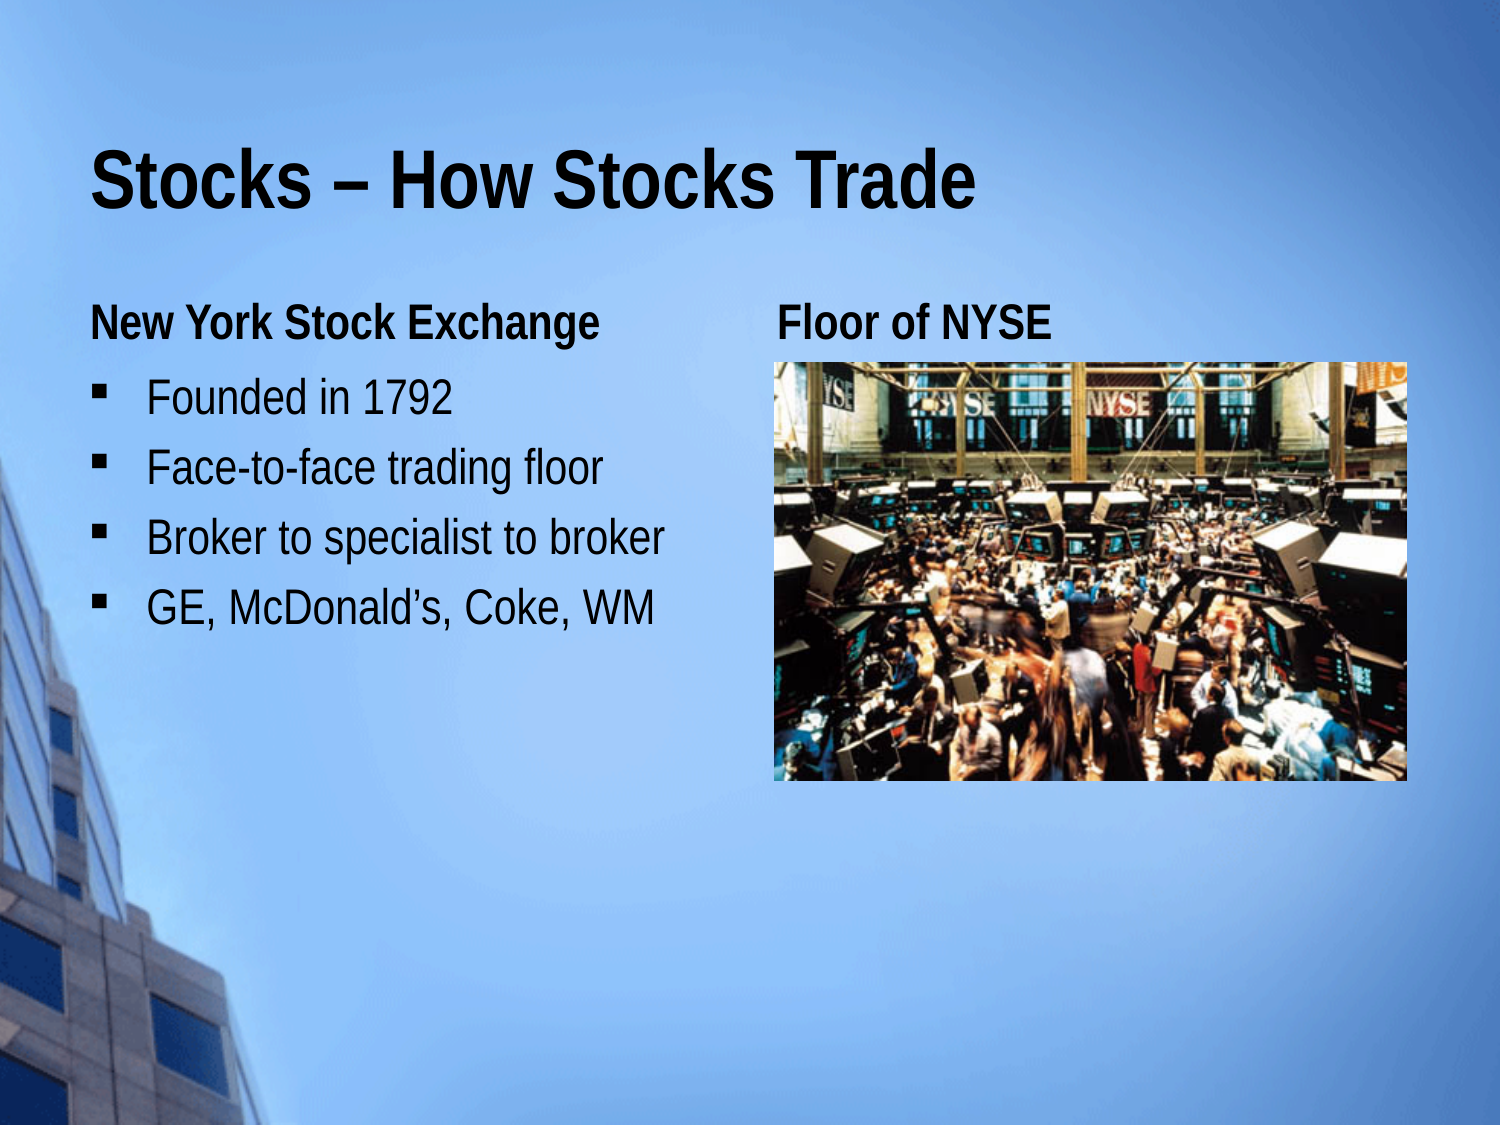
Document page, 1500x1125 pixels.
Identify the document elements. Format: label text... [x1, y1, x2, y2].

list Floor of NYSE [761, 251, 1426, 357]
title Stocks – How Stocks Trade [74, 44, 1426, 233]
picture [0, 0, 1500, 1125]
list Founded in 1792 Face-to-face trading floor Broker to specialist to broker GE, McDonald’s, Coke, WM [74, 356, 738, 1006]
list New York Stock Exchange [74, 251, 738, 356]
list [774, 362, 1407, 782]
